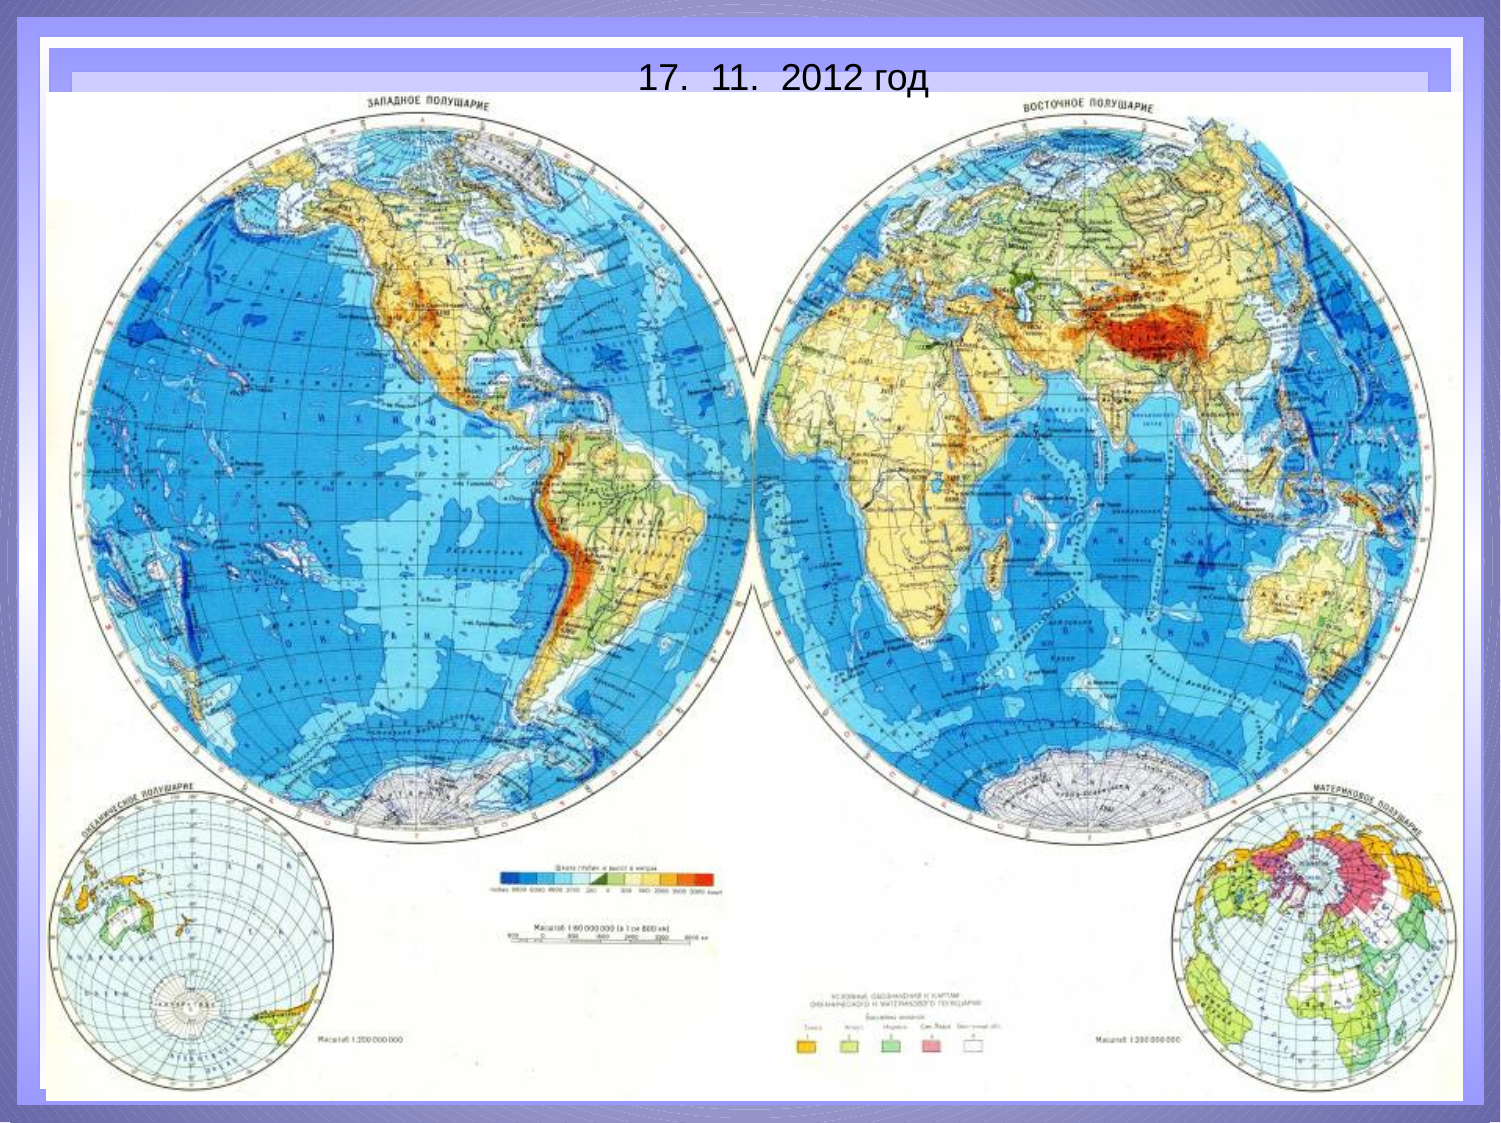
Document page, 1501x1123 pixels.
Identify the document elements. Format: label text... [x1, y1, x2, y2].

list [46, 92, 1463, 1101]
text_box 17. 11. 2012 год [622, 45, 945, 91]
